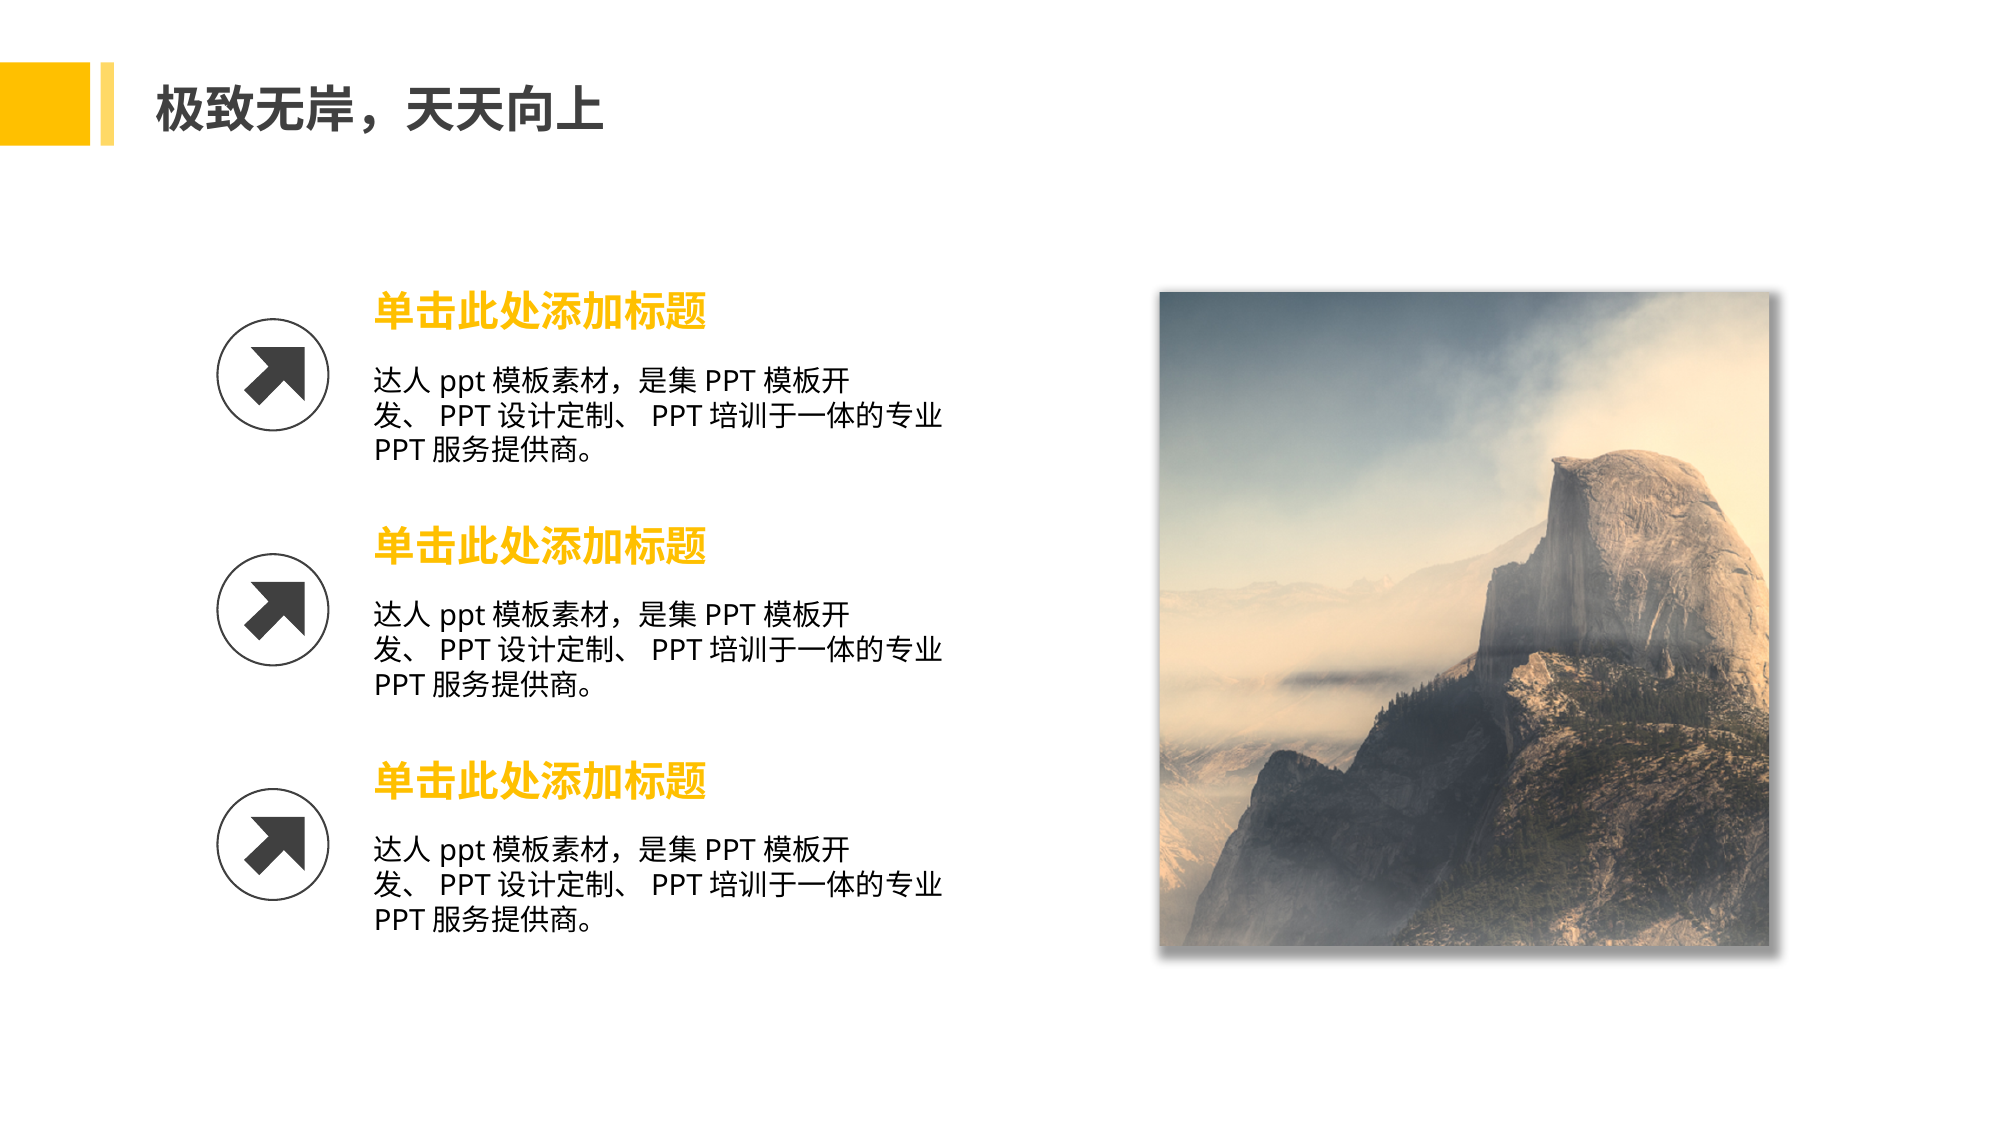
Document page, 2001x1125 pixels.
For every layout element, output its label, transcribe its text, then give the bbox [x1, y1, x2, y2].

text_box 极致无岸，天天向上 [140, 69, 633, 145]
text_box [217, 735, 1160, 947]
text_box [217, 500, 1159, 712]
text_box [217, 266, 1160, 477]
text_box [0, 62, 115, 146]
picture [1159, 292, 1770, 946]
